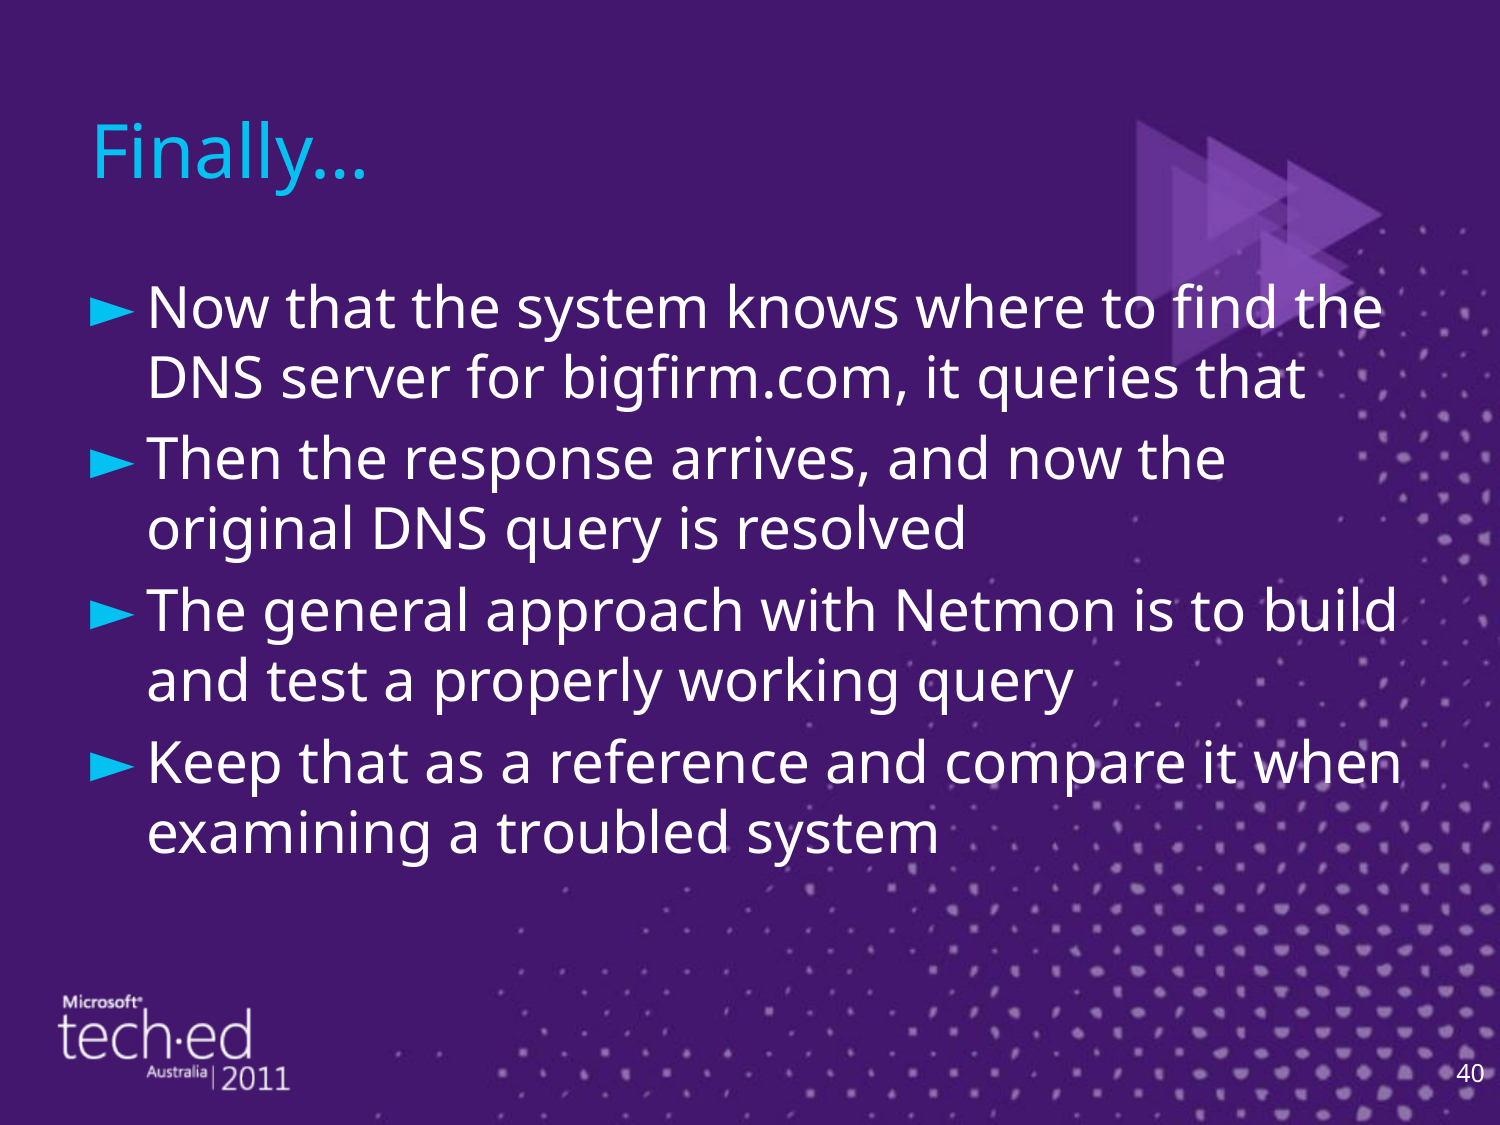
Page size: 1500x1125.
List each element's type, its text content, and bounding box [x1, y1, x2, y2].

list Now that the system knows where to find the DNS server for bigfirm.com, it queries that Then the response arrives, and now the original DNS query is resolved The general approach with Netmon is to build and test a properly working query Keep that as a reference and compare it when examining a troubled system [75, 262, 1425, 1005]
slide_number 40 [1187, 1037, 1500, 1113]
title Finally… [75, 54, 1425, 243]
picture [0, 0, 1500, 1125]
